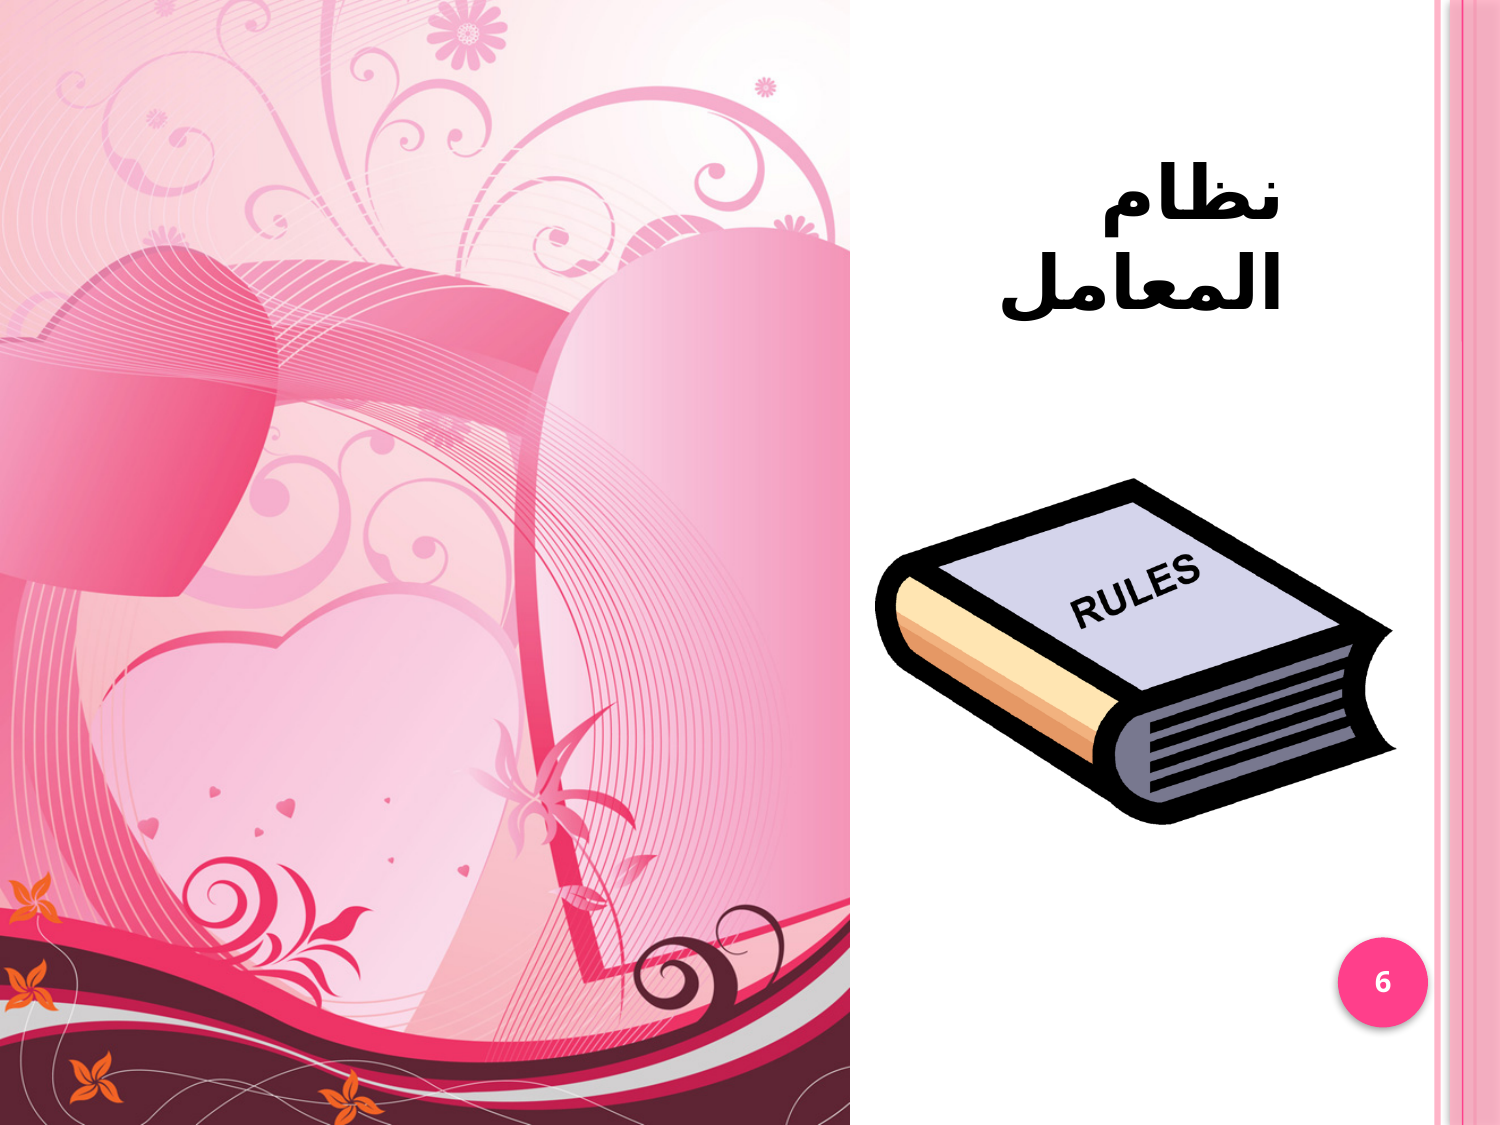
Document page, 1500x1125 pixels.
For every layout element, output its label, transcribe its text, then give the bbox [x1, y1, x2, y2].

picture [874, 474, 1400, 829]
text_box نظام المعامل [900, 137, 1300, 333]
slide_number 6 [1333, 940, 1434, 1027]
picture [0, 0, 851, 1125]
